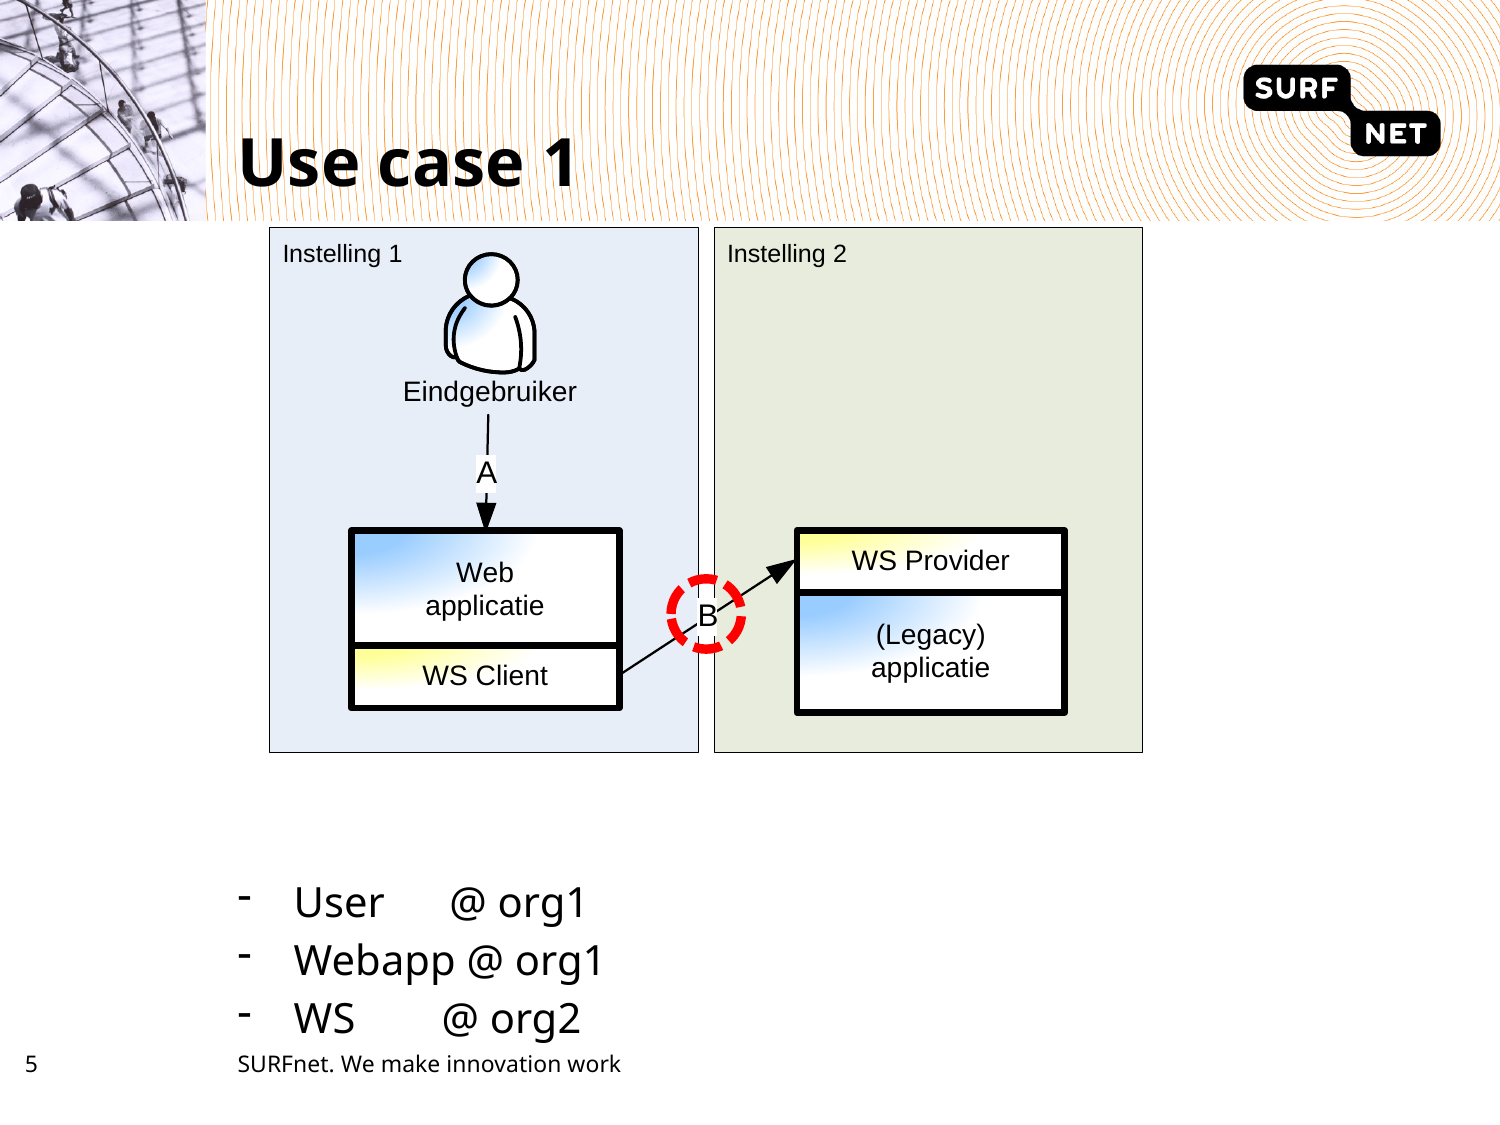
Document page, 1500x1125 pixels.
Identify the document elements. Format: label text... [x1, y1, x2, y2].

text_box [257, 222, 1148, 757]
list User @ org1 Webapp @ org1 WS @ org2 [237, 866, 1388, 1044]
footer SURFnet. We make innovation work [237, 1049, 1388, 1125]
title Use case 1 [237, 24, 1176, 201]
slide_number 4 [24, 1049, 201, 1125]
picture [0, 1, 1500, 221]
